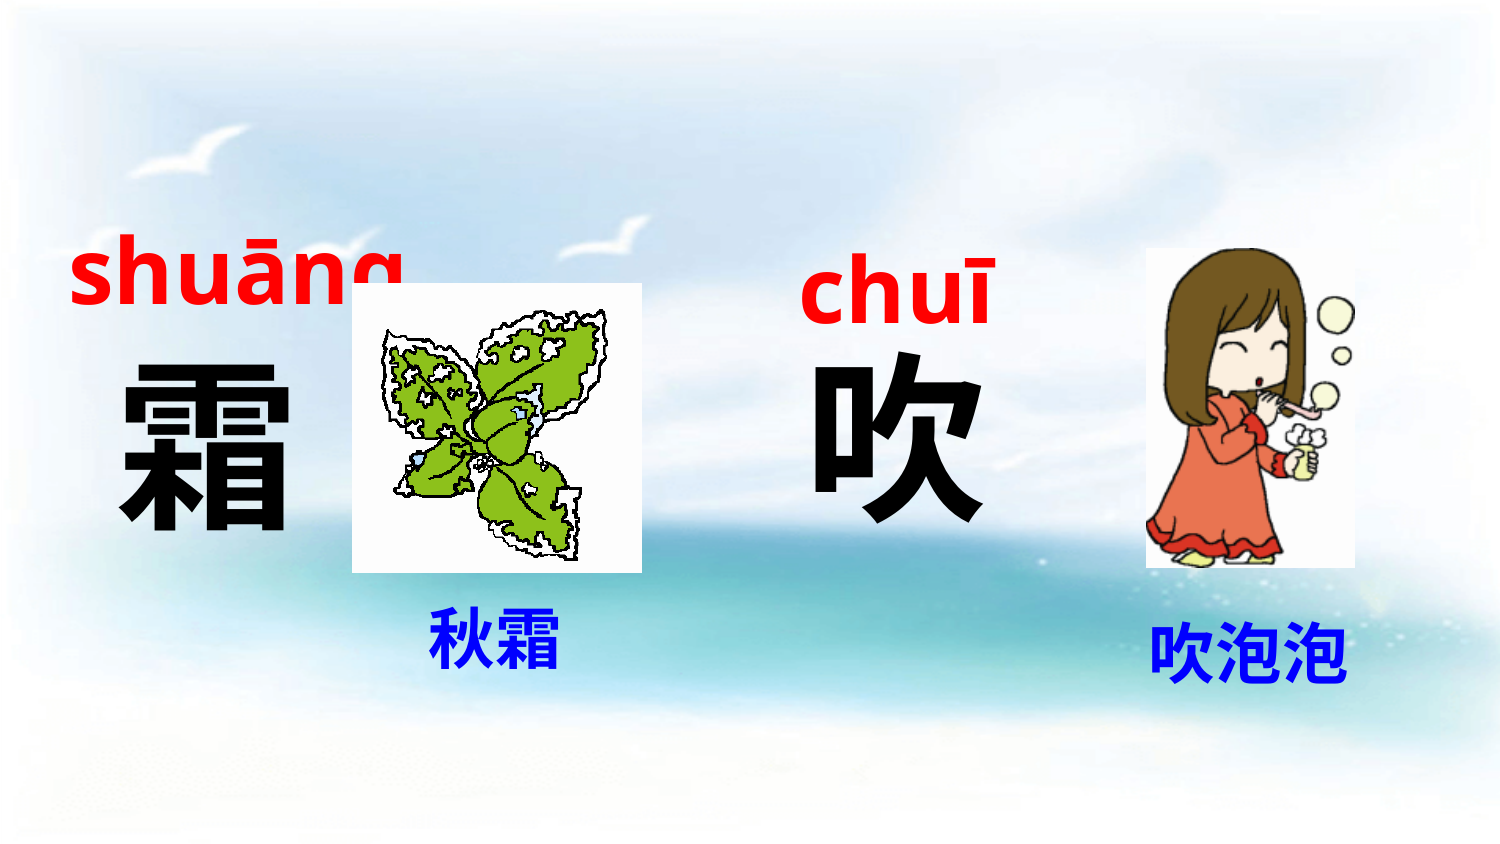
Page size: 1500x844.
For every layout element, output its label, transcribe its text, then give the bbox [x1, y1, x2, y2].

text_box shuānɡ [53, 205, 424, 330]
picture [0, 0, 1500, 844]
text_box 秋霜 [413, 589, 580, 685]
text_box 吹 [790, 350, 1004, 551]
text_box 吹泡泡 [1134, 604, 1377, 700]
text_box 霜 [100, 330, 315, 559]
text_box chuī [784, 224, 1010, 350]
